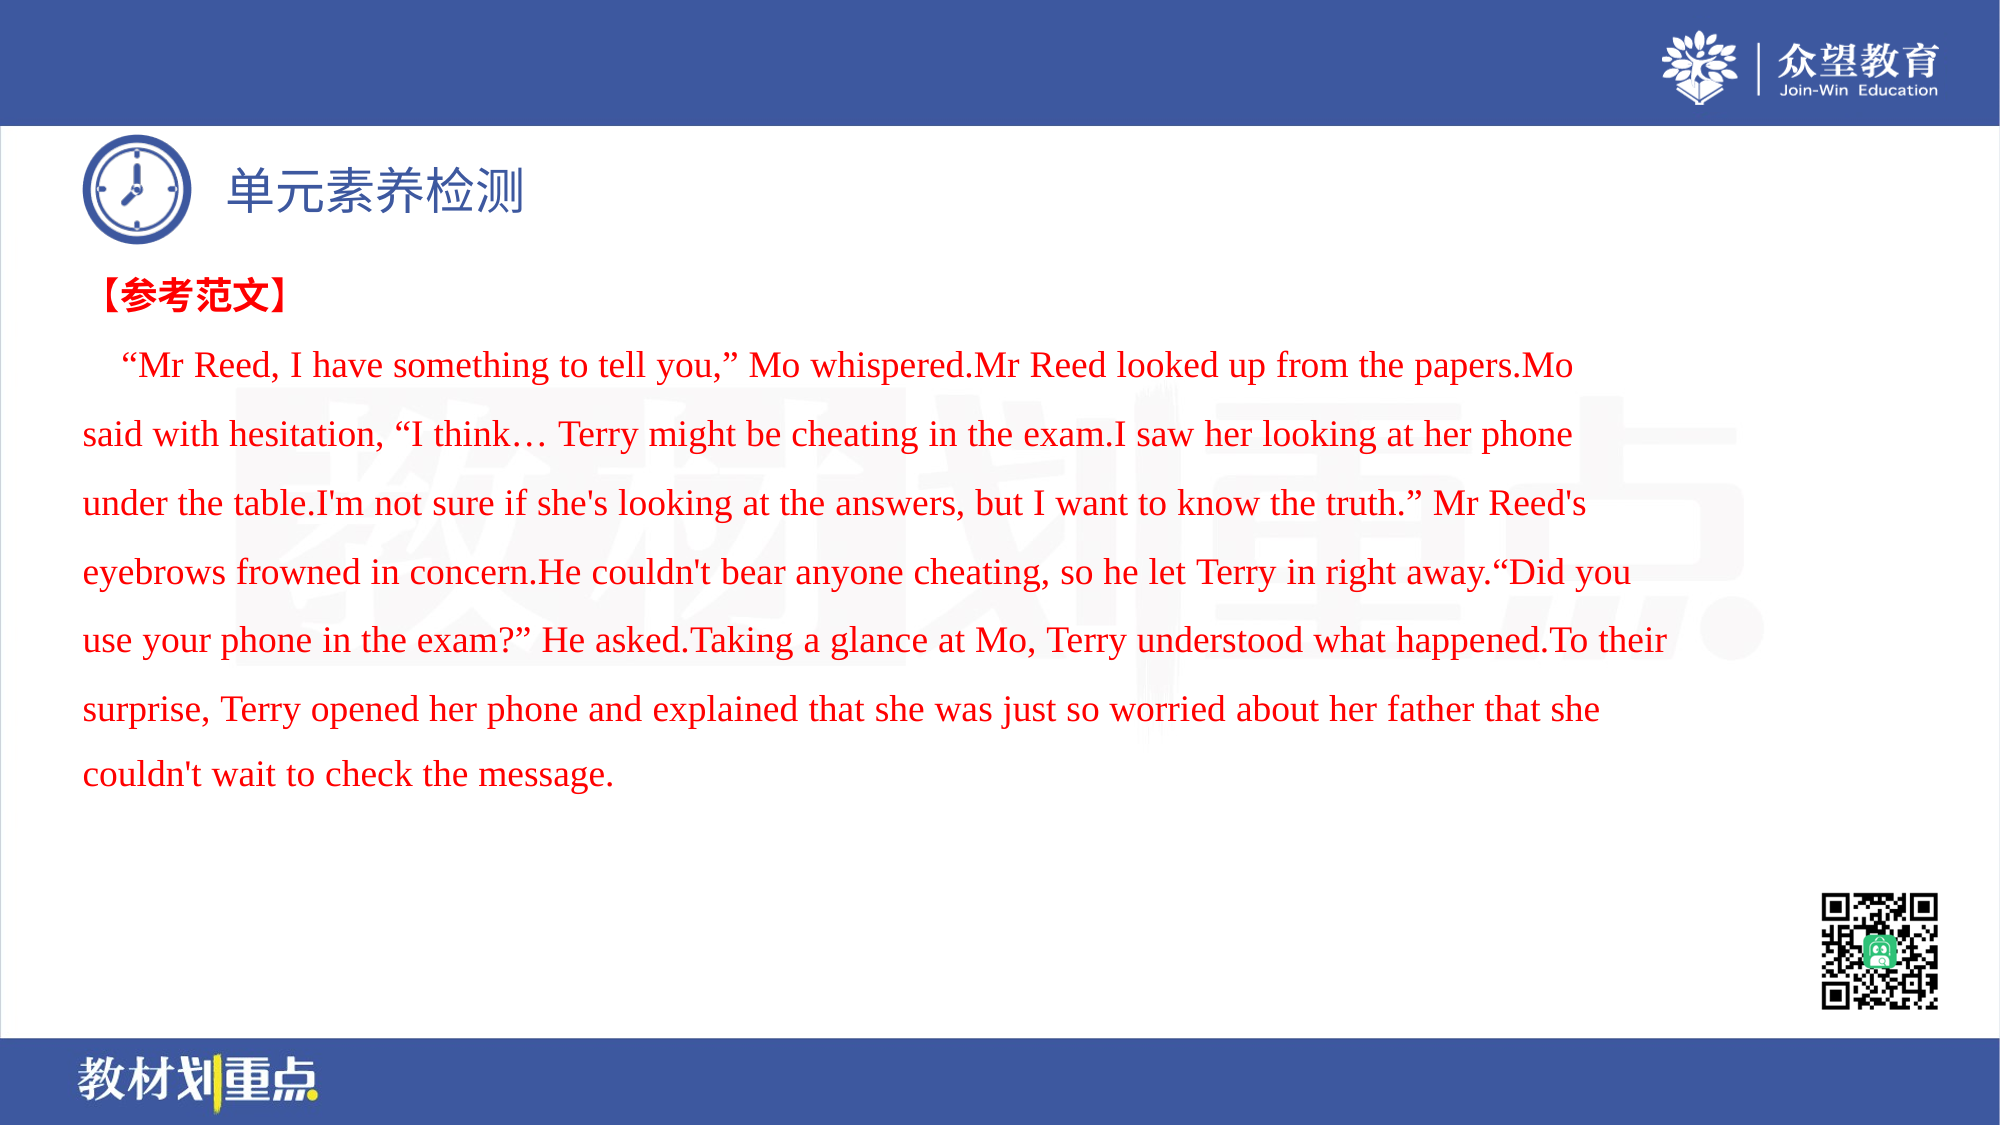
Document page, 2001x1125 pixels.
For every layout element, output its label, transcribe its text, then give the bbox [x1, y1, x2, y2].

text_box 【参考范文】 “Mr Reed, I have something to tell you,” Mo whispered.Mr Reed looked up from the papers.Mo said with hesitation, “I think… Terry might be cheating in the exam.I saw her looking at her phone under the table.I'm not sure if she's looking at the answers, but I want to know the truth.” Mr Reed's eyebrows frowned in concern.He couldn't bear anyone cheating, so he let Terry in right away.“Did you use your phone in the exam?” He asked.Taking a glance at Mo, Terry understood what happened.To their surprise, Terry opened her phone and explained that she was just so worried about her father that she couldn't wait to check the message. [82, 248, 1817, 787]
picture [0, 0, 2000, 1125]
